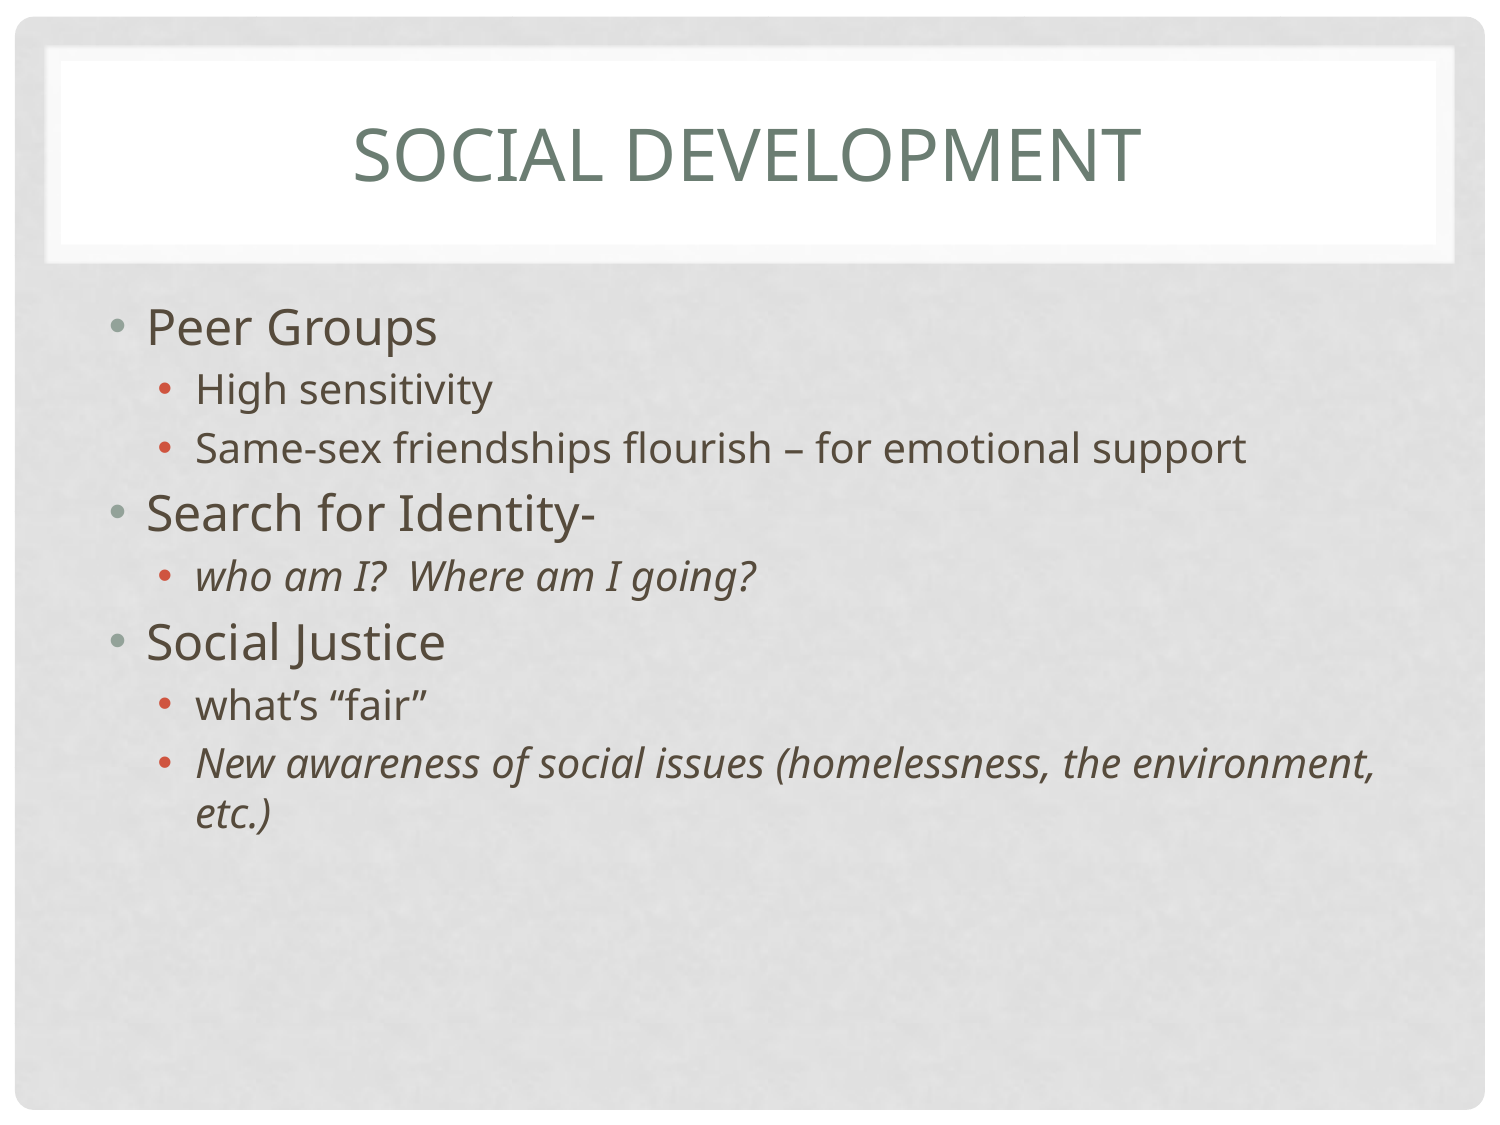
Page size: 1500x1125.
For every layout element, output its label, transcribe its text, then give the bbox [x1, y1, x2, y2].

title Social Development [69, 66, 1425, 238]
list Peer Groups High sensitivity Same-sex friendships flourish – for emotional support Search for Identity- who am I? Where am I going? Social Justice what’s “fair” New awareness of social issues (homelessness, the environment, etc.) [75, 287, 1425, 1005]
